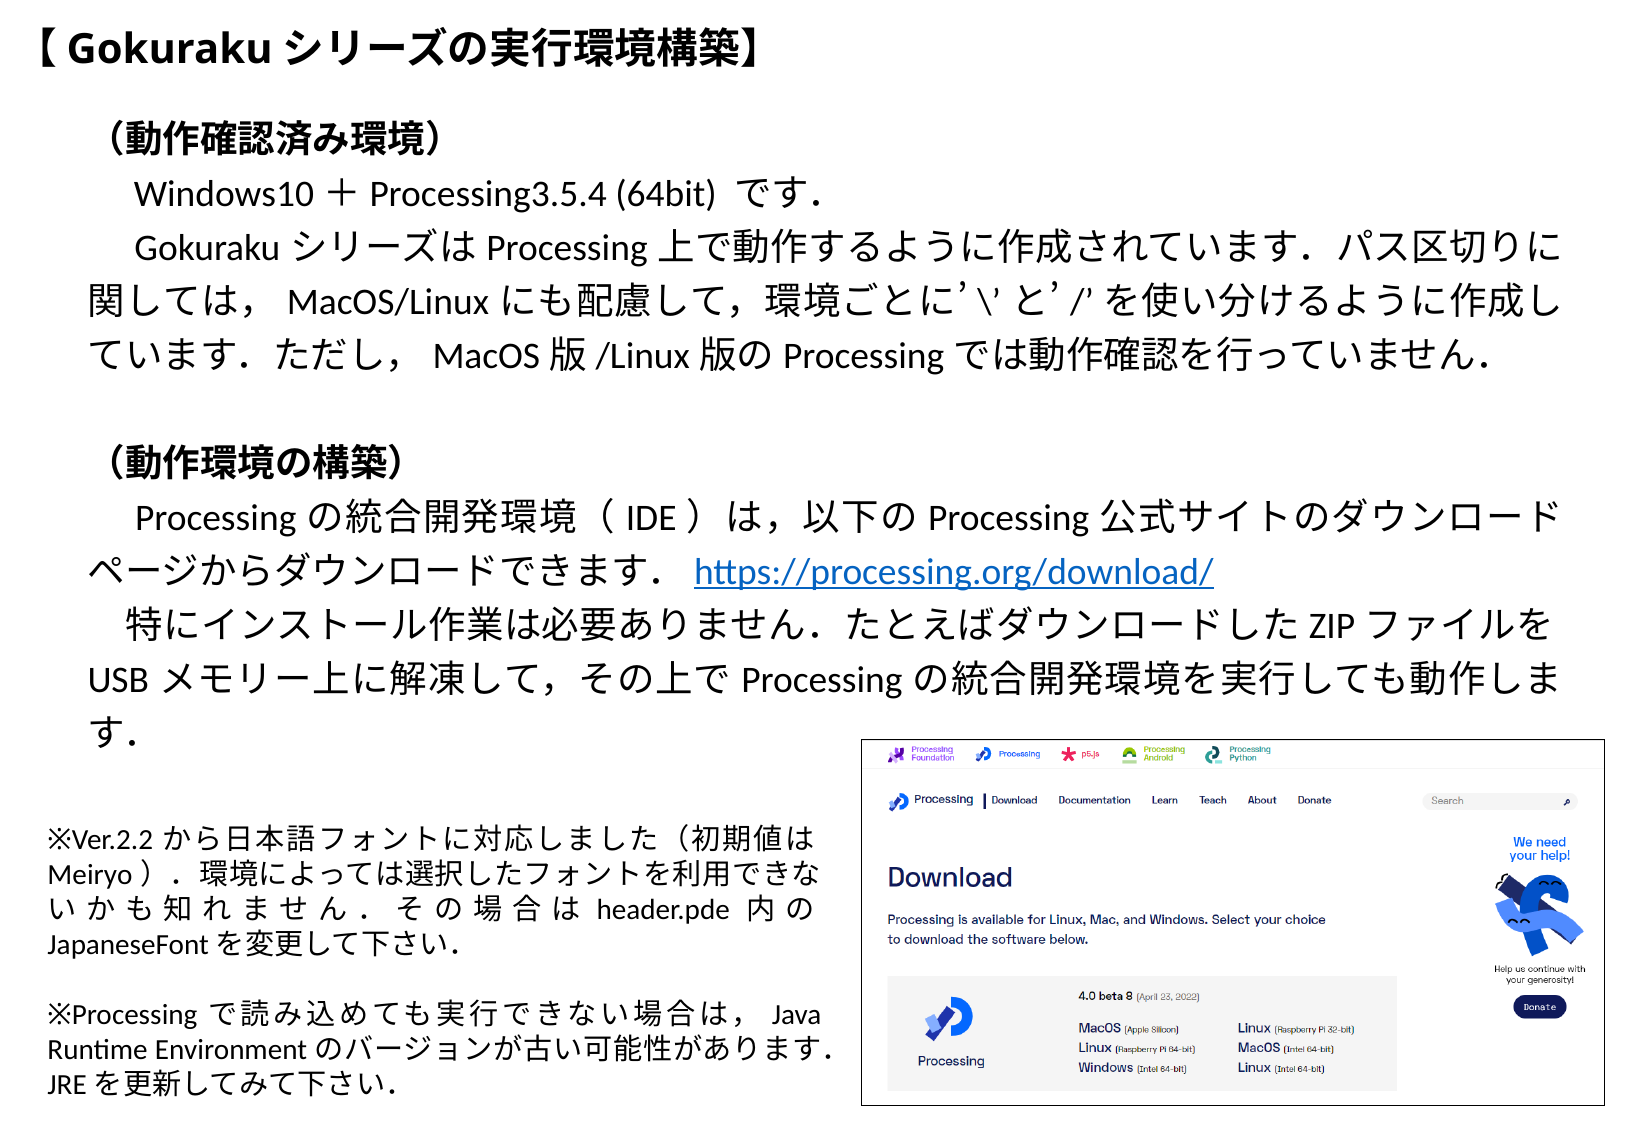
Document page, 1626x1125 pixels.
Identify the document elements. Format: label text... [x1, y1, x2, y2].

title 【Gokurakuシリーズの実行環境構築】 [0, 0, 1625, 101]
picture [861, 739, 1605, 1106]
text_box ※Ver.2.2から日本語フォントに対応しました（初期値はMeiryo）．環境によっては選択したフォントを利用できないかも知れません．その場合はheader.pde内のJapaneseFontを変更して下さい． ※Processingで読み込めても実行できない場合は，Java Runtime Environmentのバージョンが古い可能性があります．JREを更新してみて下さい． [32, 812, 837, 1108]
text_box （動作確認済み環境） Windows10＋Processing3.5.4 (64bit) です． GokurakuシリーズはProcessing上で動作するように作成されています．パス区切りに関しては，MacOS/Linuxにも配慮して，環境ごとに’\’と’/’を使い分けるように作成しています．ただし，MacOS版/Linux版のProcessingでは動作確認を行っていません． （動作環境の構築） Processingの統合開発環境（IDE）は，以下のProcessing公式サイトのダウンロードページからダウンロードできます．https://processing.org/download/ 特にインストール作業は必要ありません．たとえばダウンロードしたZIPファイルをUSBメモリー上に解凍して，その上でProcessingの統合開発環境を実行しても動作します． [72, 98, 1578, 761]
